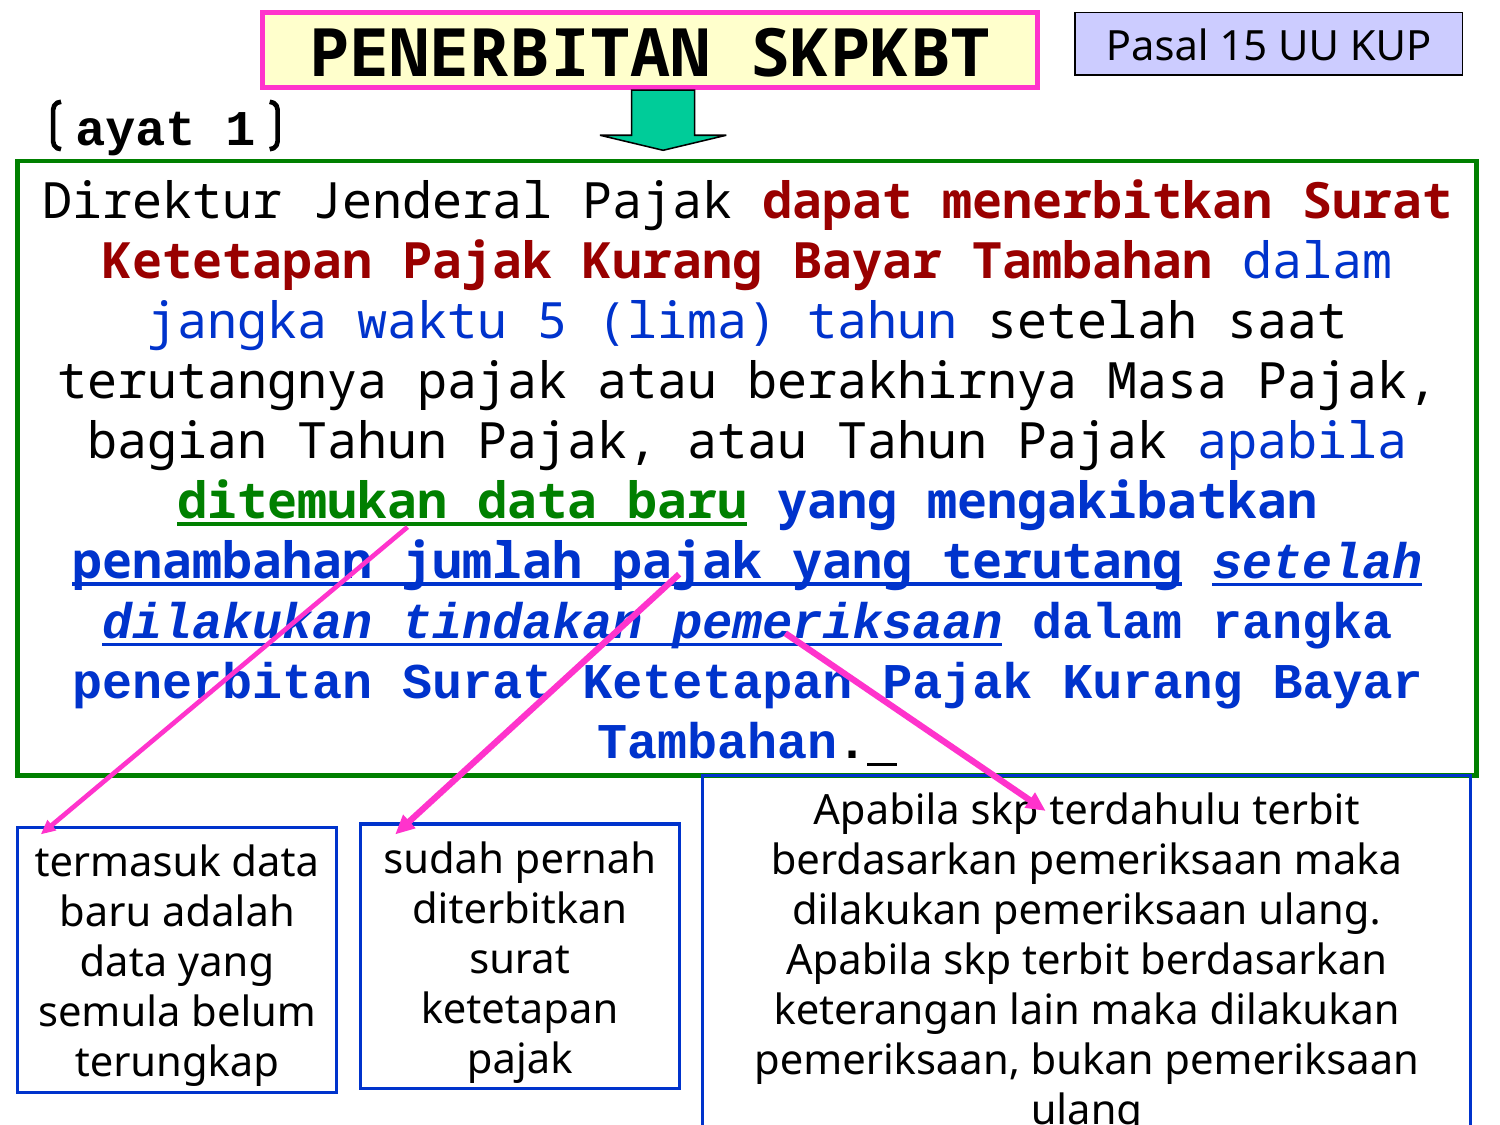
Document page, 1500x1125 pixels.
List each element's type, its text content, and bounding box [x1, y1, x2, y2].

text_box termasuk data baru adalah data yang semula belum terungkap [17, 827, 337, 1093]
text_box [395, 574, 680, 835]
title PENERBITAN SKPKBT [262, 12, 1038, 88]
text_box ayat 1 [53, 101, 278, 150]
text_box Direktur Jenderal Pajak dapat menerbitkan Surat Ketetapan Pajak Kurang Bayar Tambahan dalam jangka waktu 5 (lima) tahun setelah saat terutangnya pajak atau berakhirnya Masa Pajak, bagian Tahun Pajak, atau Tahun Pajak apabila ditemukan data baru yang mengakibatkan penambahan jumlah pajak yang terutang setelah dilakukan tindakan pemeriksaan dalam rangka penerbitan Surat Ketetapan Pajak Kurang Bayar Tambahan. [17, 160, 1477, 776]
text_box Apabila skp terdahulu terbit berdasarkan pemeriksaan maka dilakukan pemeriksaan ulang. Apabila skp terbit berdasarkan keterangan lain maka dilakukan pemeriksaan, bukan pemeriksaan ulang [702, 775, 1471, 1125]
text_box [600, 90, 727, 151]
text_box [785, 633, 1046, 811]
text_box [41, 526, 408, 835]
text_box sudah pernah diterbitkan surat ketetapan pajak [360, 823, 680, 1089]
text_box Pasal 15 UU KUP [1074, 12, 1463, 75]
